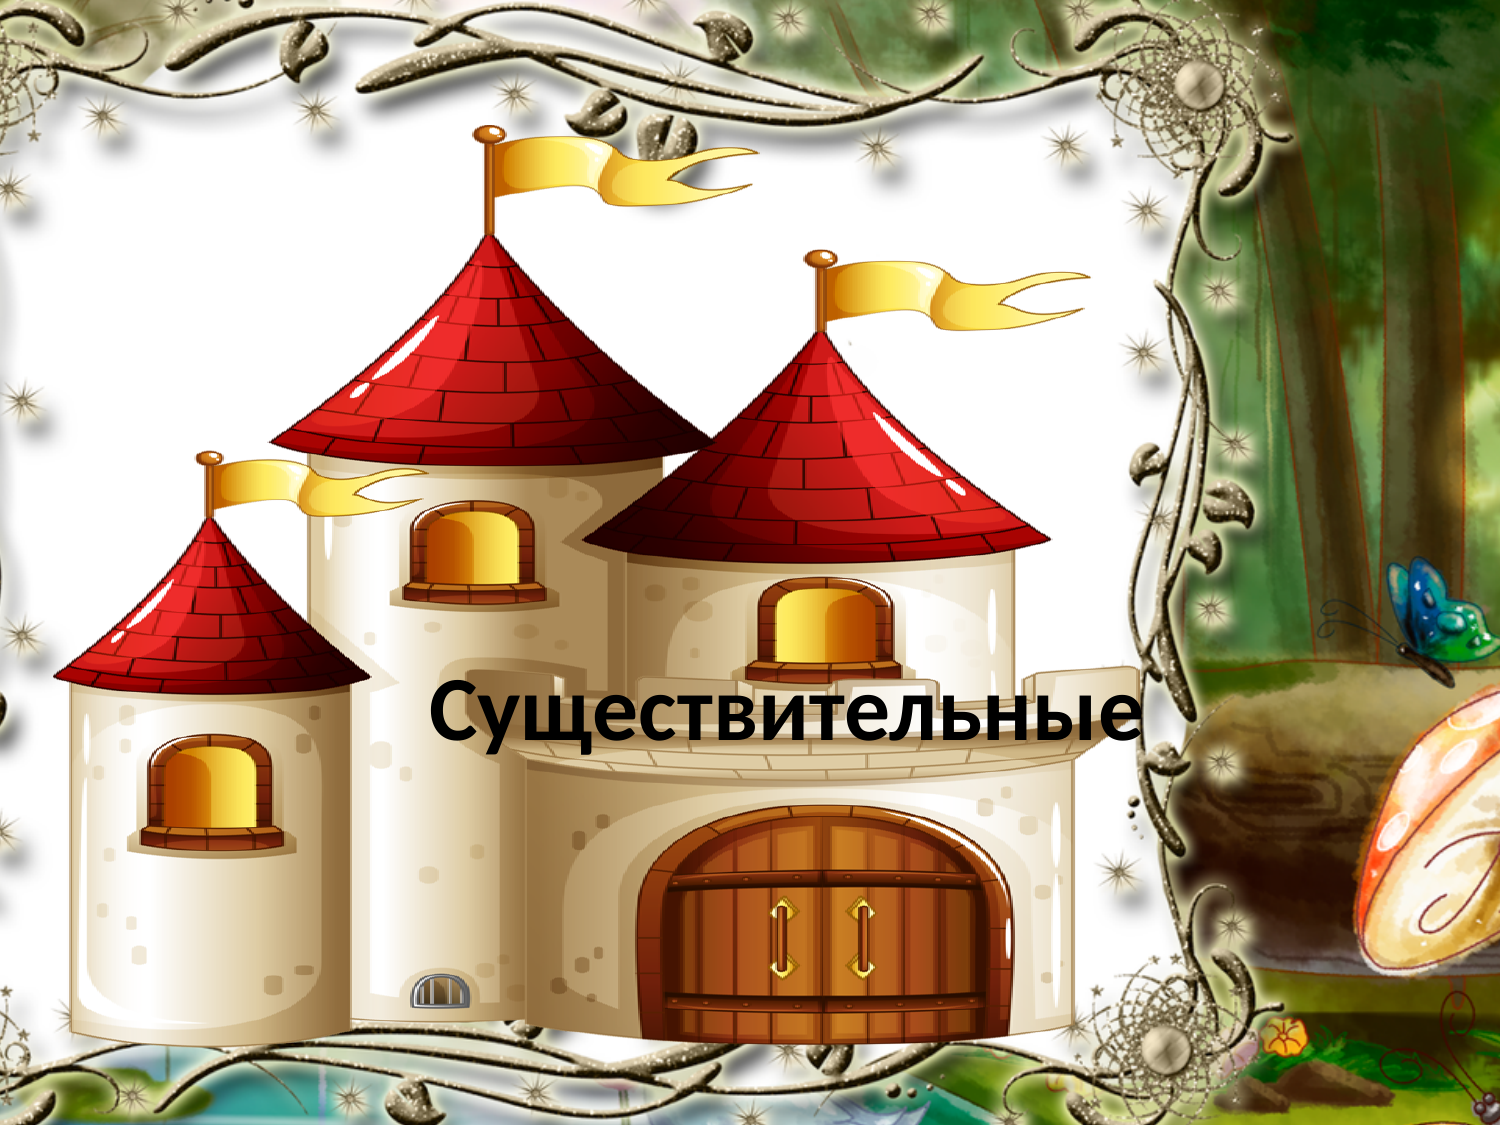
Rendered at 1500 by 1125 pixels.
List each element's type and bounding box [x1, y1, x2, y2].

list [52, 125, 1140, 1067]
picture [0, 0, 1500, 1125]
